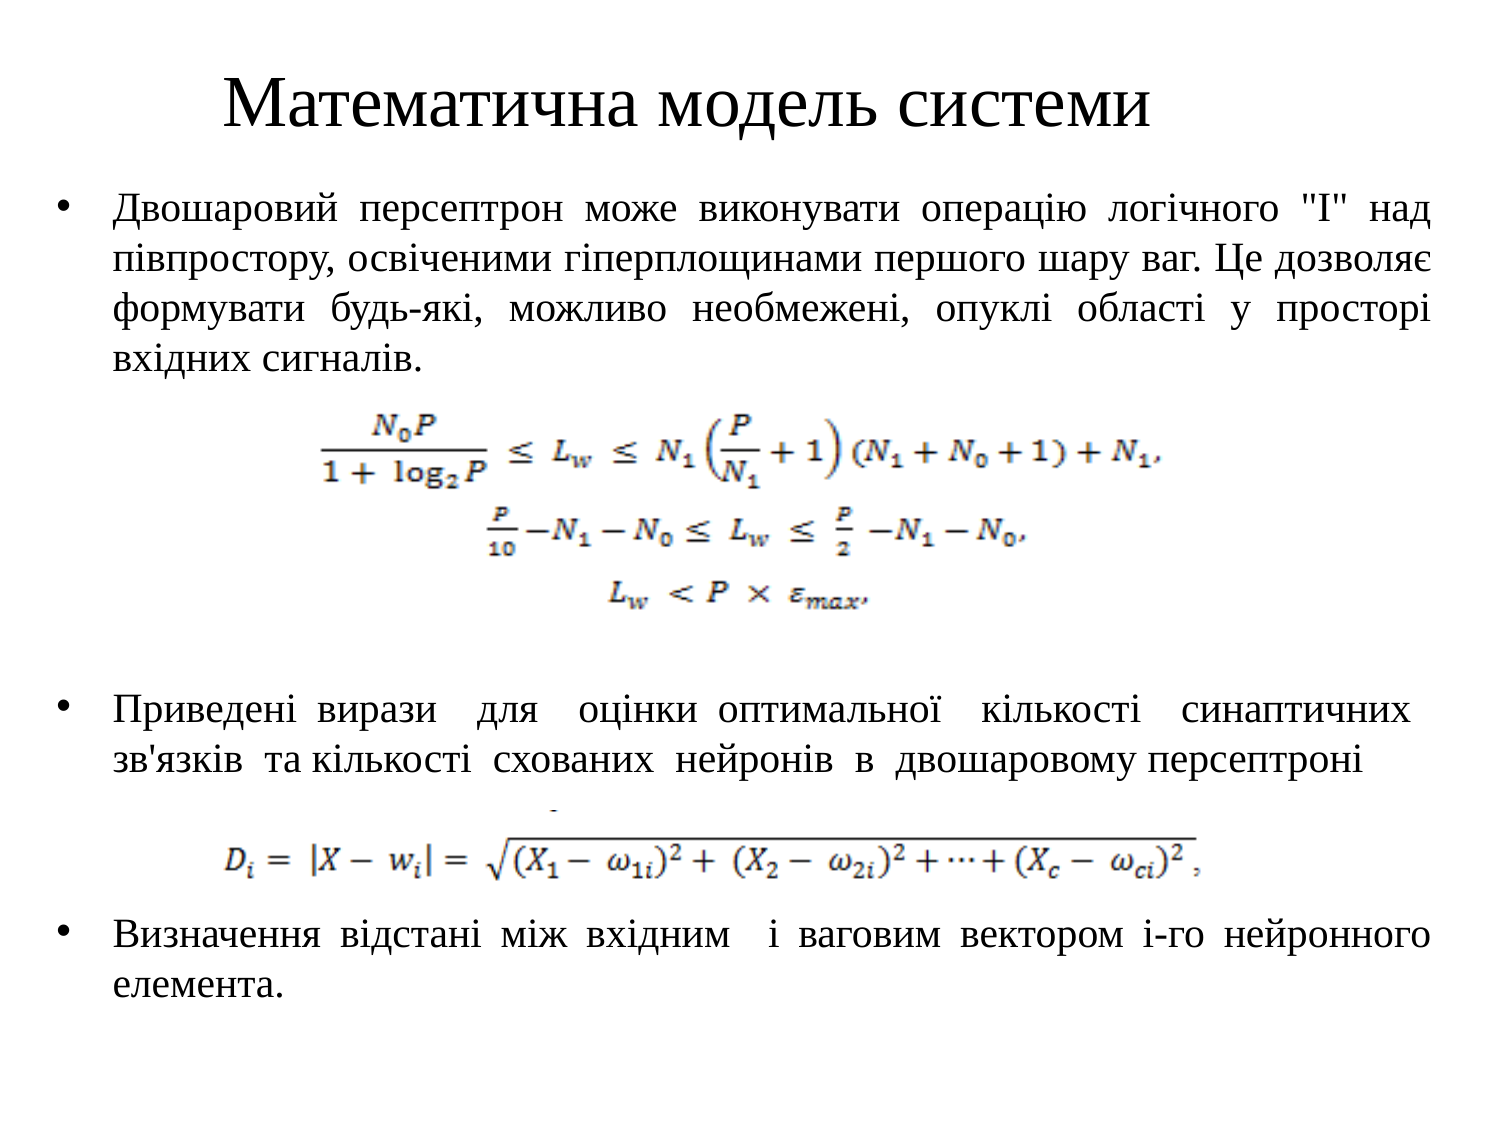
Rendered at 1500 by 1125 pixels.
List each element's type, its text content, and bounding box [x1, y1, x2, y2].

list Двошаровий персептрон може виконувати операцію логічного "І" над півпростору, освіченими гіперплощинами першого шару ваг. Це дозволяє формувати будь-які, можливо необмежені, опуклі області у просторі вхідних сигналів. Приведені вирази для оцінки оптимальної кількості синаптичних зв'язків та кількості схованих нейронів в двошаровому персептроні Визначення відстані між вхідним і ваговим вектором i-го нейронного елемента. [41, 172, 1447, 1094]
title Математична модель системи [75, 45, 1300, 149]
picture [194, 810, 1229, 906]
picture [277, 408, 1211, 657]
